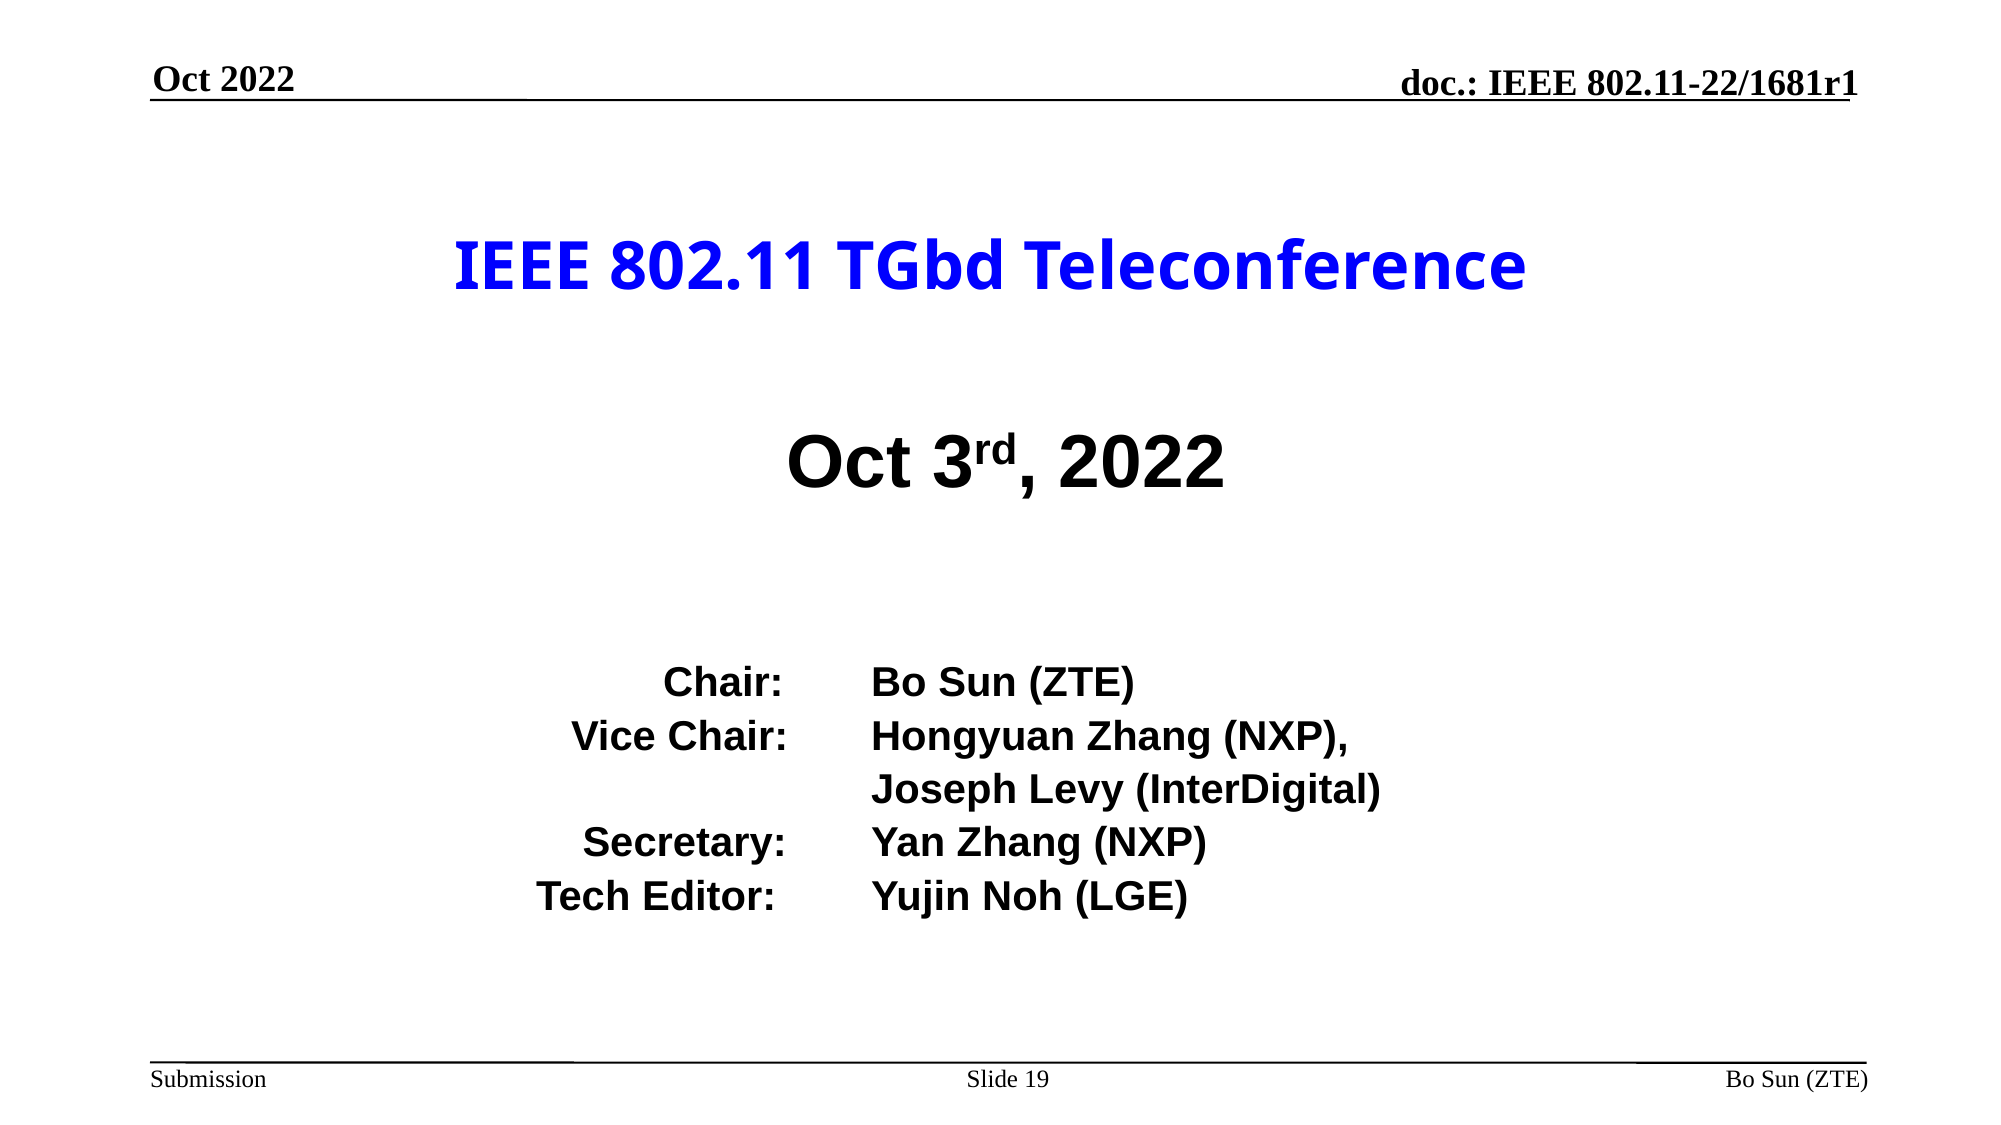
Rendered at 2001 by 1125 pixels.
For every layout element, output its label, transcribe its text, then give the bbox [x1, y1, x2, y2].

footer Bo Sun (ZTE) [1171, 1061, 1869, 1093]
title IEEE 802.11 TGbd Teleconference [287, 112, 1695, 349]
text_box Oct 3rd, 2022 Chair: Bo Sun (ZTE) Vice Chair: Hongyuan Zhang (NXP), Joseph Levy (InterDigital) Secretary: Yan Zhang (NXP) Tech Editor: Yujin Noh (LGE) [200, 349, 1813, 1027]
slide_number Slide 19 [949, 1061, 1067, 1123]
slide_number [152, 54, 563, 100]
